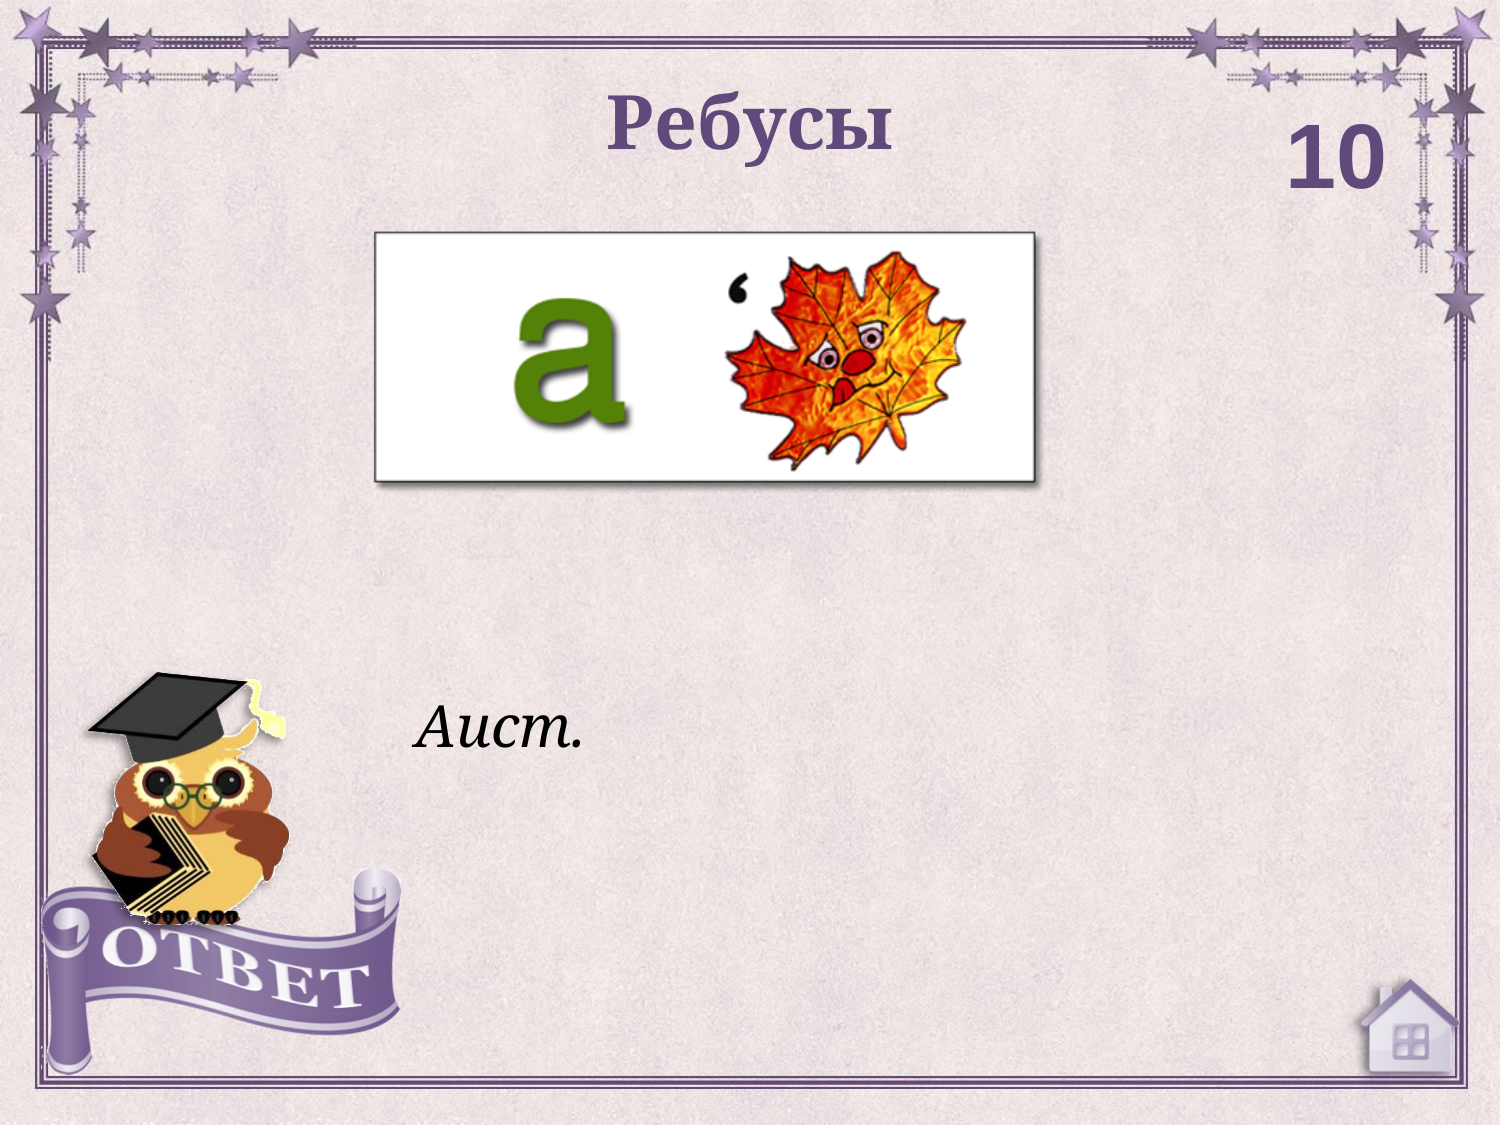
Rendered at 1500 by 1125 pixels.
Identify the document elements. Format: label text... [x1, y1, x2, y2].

text_box 10 [1266, 89, 1407, 215]
picture [0, 0, 1500, 1125]
text_box Аист. [400, 681, 1435, 766]
text_box Ребусы [301, 66, 1200, 172]
